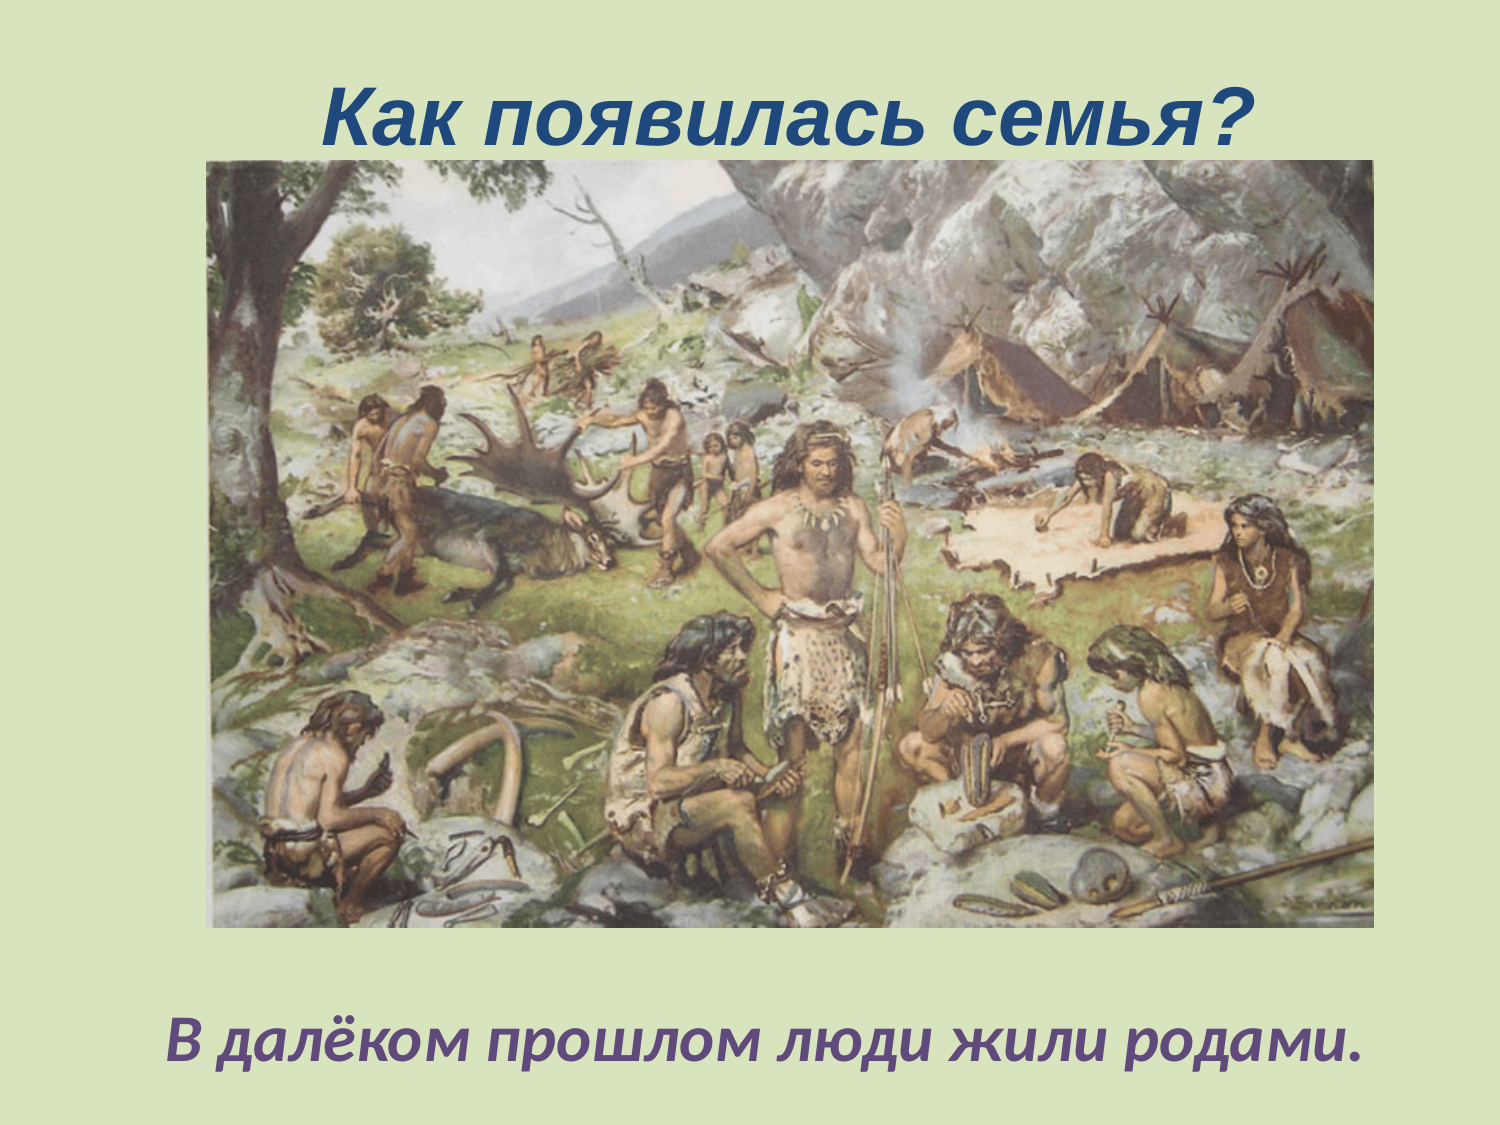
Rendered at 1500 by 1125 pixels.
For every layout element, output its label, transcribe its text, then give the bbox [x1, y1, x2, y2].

text_box Как появилась семья? [306, 54, 1271, 159]
picture [206, 160, 1374, 928]
text_box В далёком прошлом люди жили родами. [135, 987, 1412, 1083]
